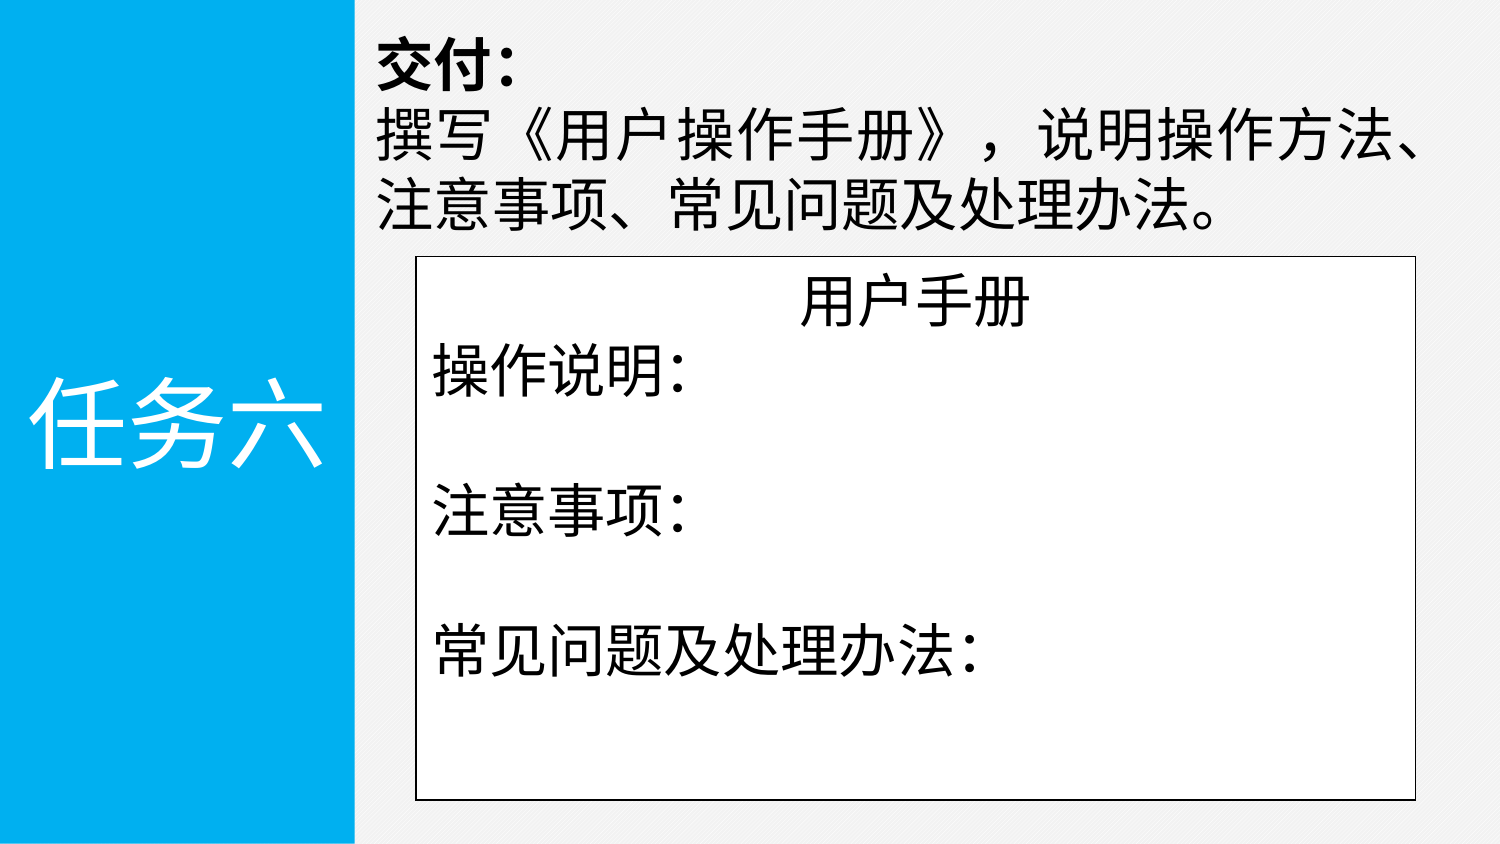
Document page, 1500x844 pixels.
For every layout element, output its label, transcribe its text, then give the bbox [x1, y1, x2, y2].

text_box 任务六 [0, 0, 357, 844]
text_box 交付： 撰写《用户操作手册》，说明操作方法、注意事项、常见问题及处理办法。 [360, 20, 1471, 290]
text_box 用户手册 操作说明： 注意事项： 常见问题及处理办法： [415, 256, 1416, 800]
